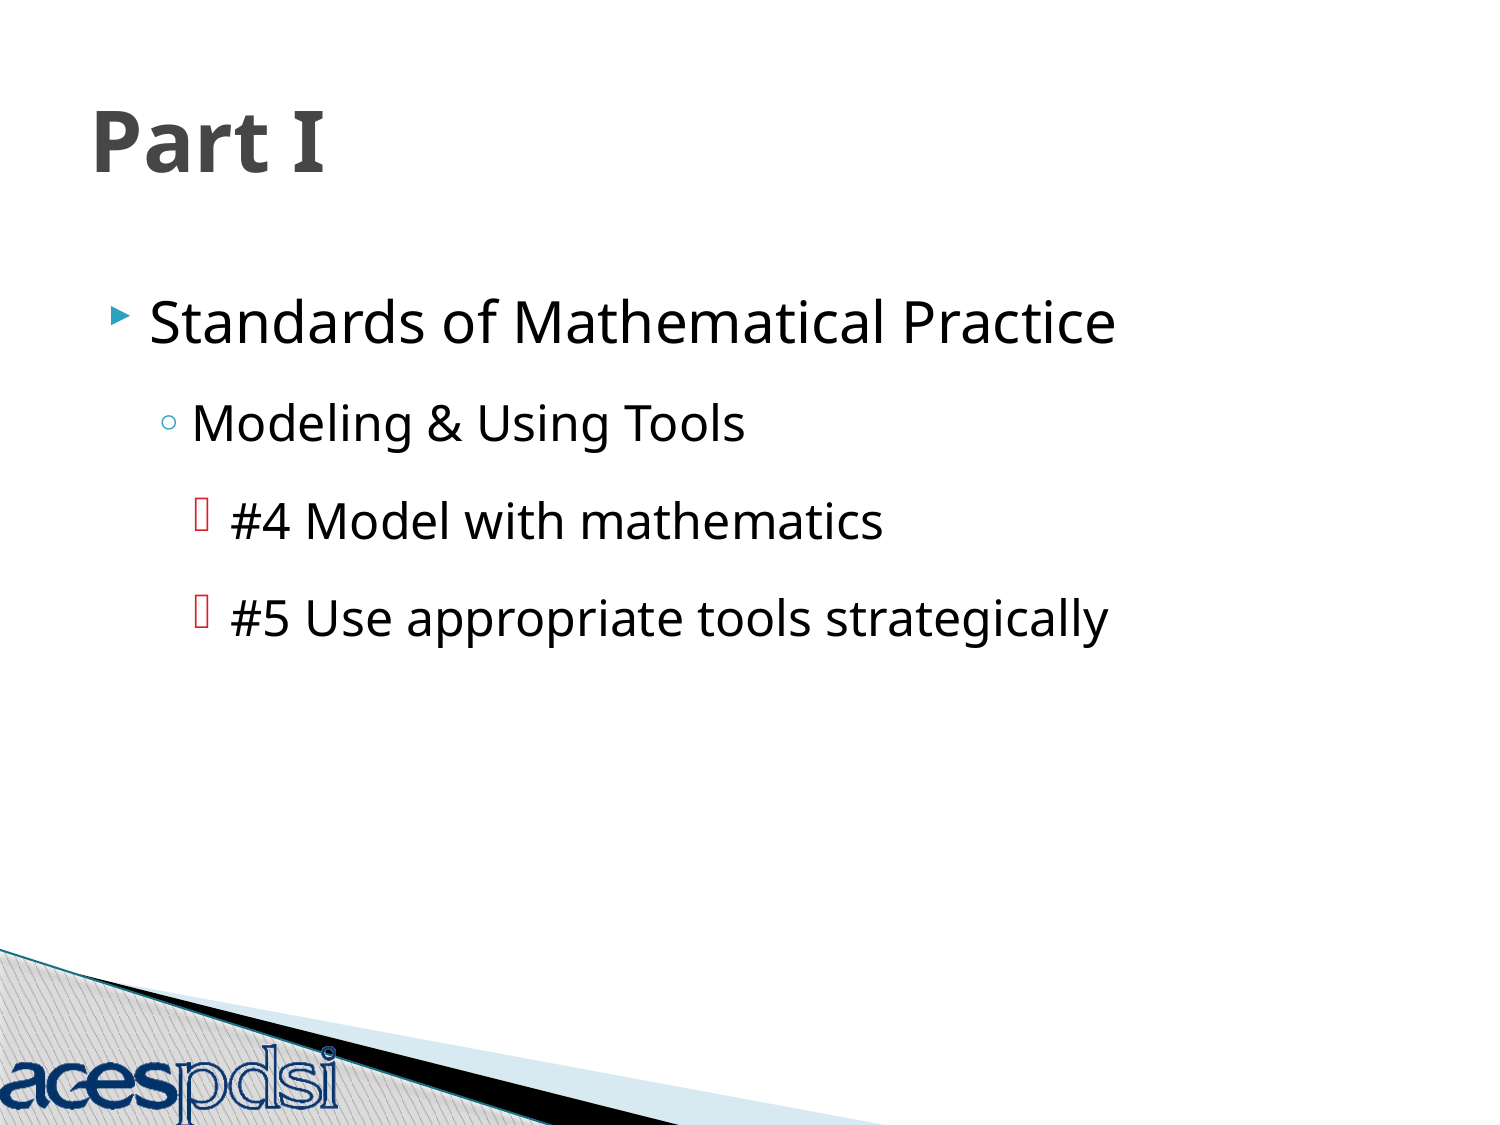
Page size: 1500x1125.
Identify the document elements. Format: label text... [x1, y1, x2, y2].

list Standards of Mathematical Practice Modeling & Using Tools #4 Model with mathematics #5 Use appropriate tools strategically [75, 243, 1425, 986]
title Part I [75, 45, 1425, 233]
picture [0, 1044, 338, 1125]
